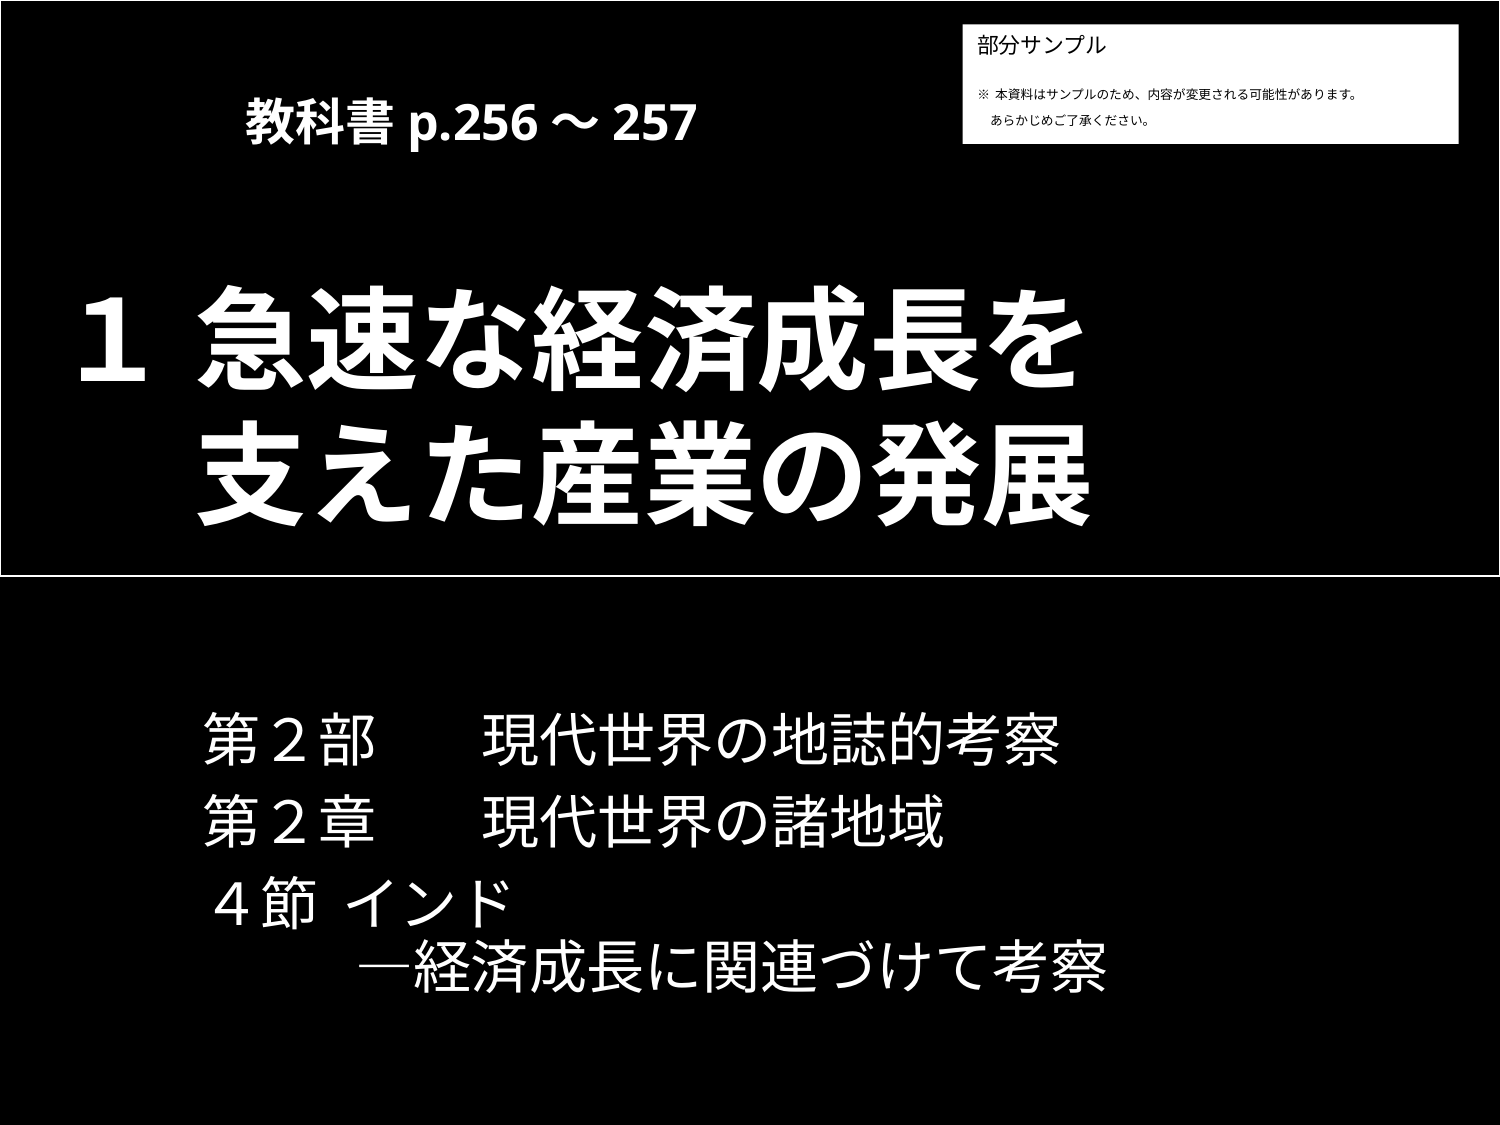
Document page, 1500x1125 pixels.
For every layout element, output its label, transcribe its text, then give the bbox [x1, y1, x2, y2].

text_box 部分サンプル ※本資料はサンプルのため、内容が変更される可能性があります。 あらかじめご了承ください。 [962, 24, 1459, 144]
subtitle 第２部 現代世界の地誌的考察 第２章 現代世界の諸地域 ４節 インド ―経済成長に関連づけて考察 [187, 704, 1388, 1012]
title １ 急速な経済成長を 支えた産業の発展 [41, 261, 1435, 577]
list 教科書p.256～257 [230, 90, 1223, 173]
